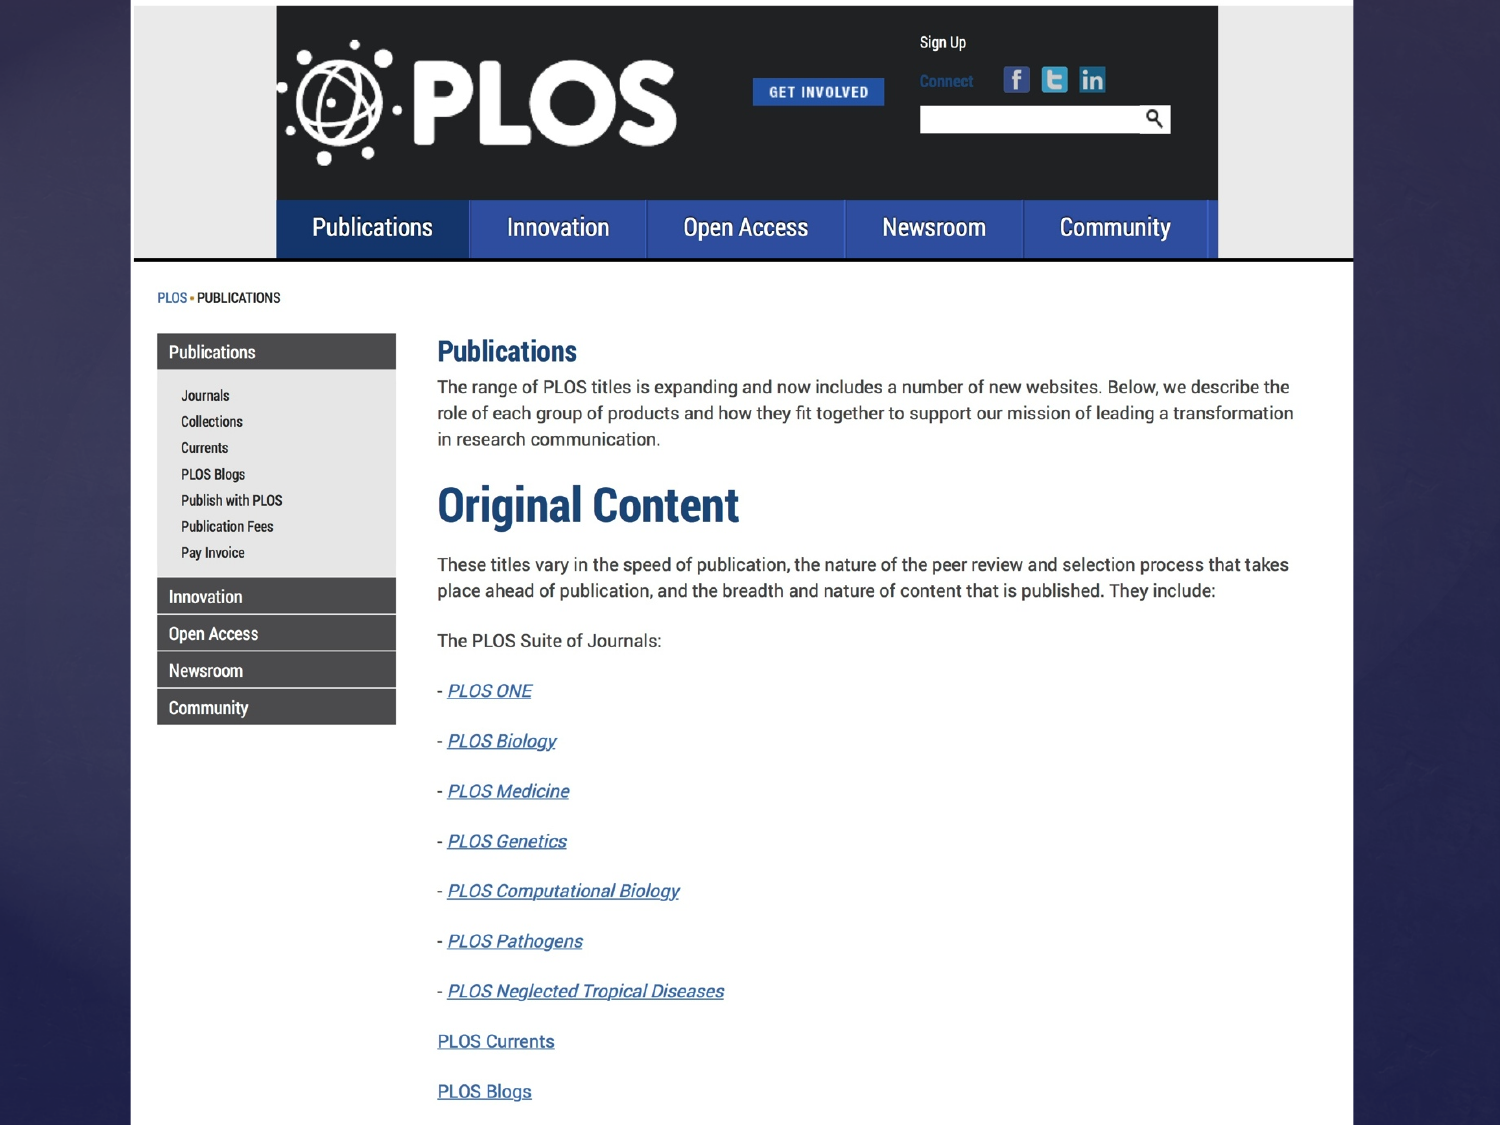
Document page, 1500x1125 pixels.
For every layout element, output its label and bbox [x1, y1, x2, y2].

picture [130, 0, 1354, 1125]
